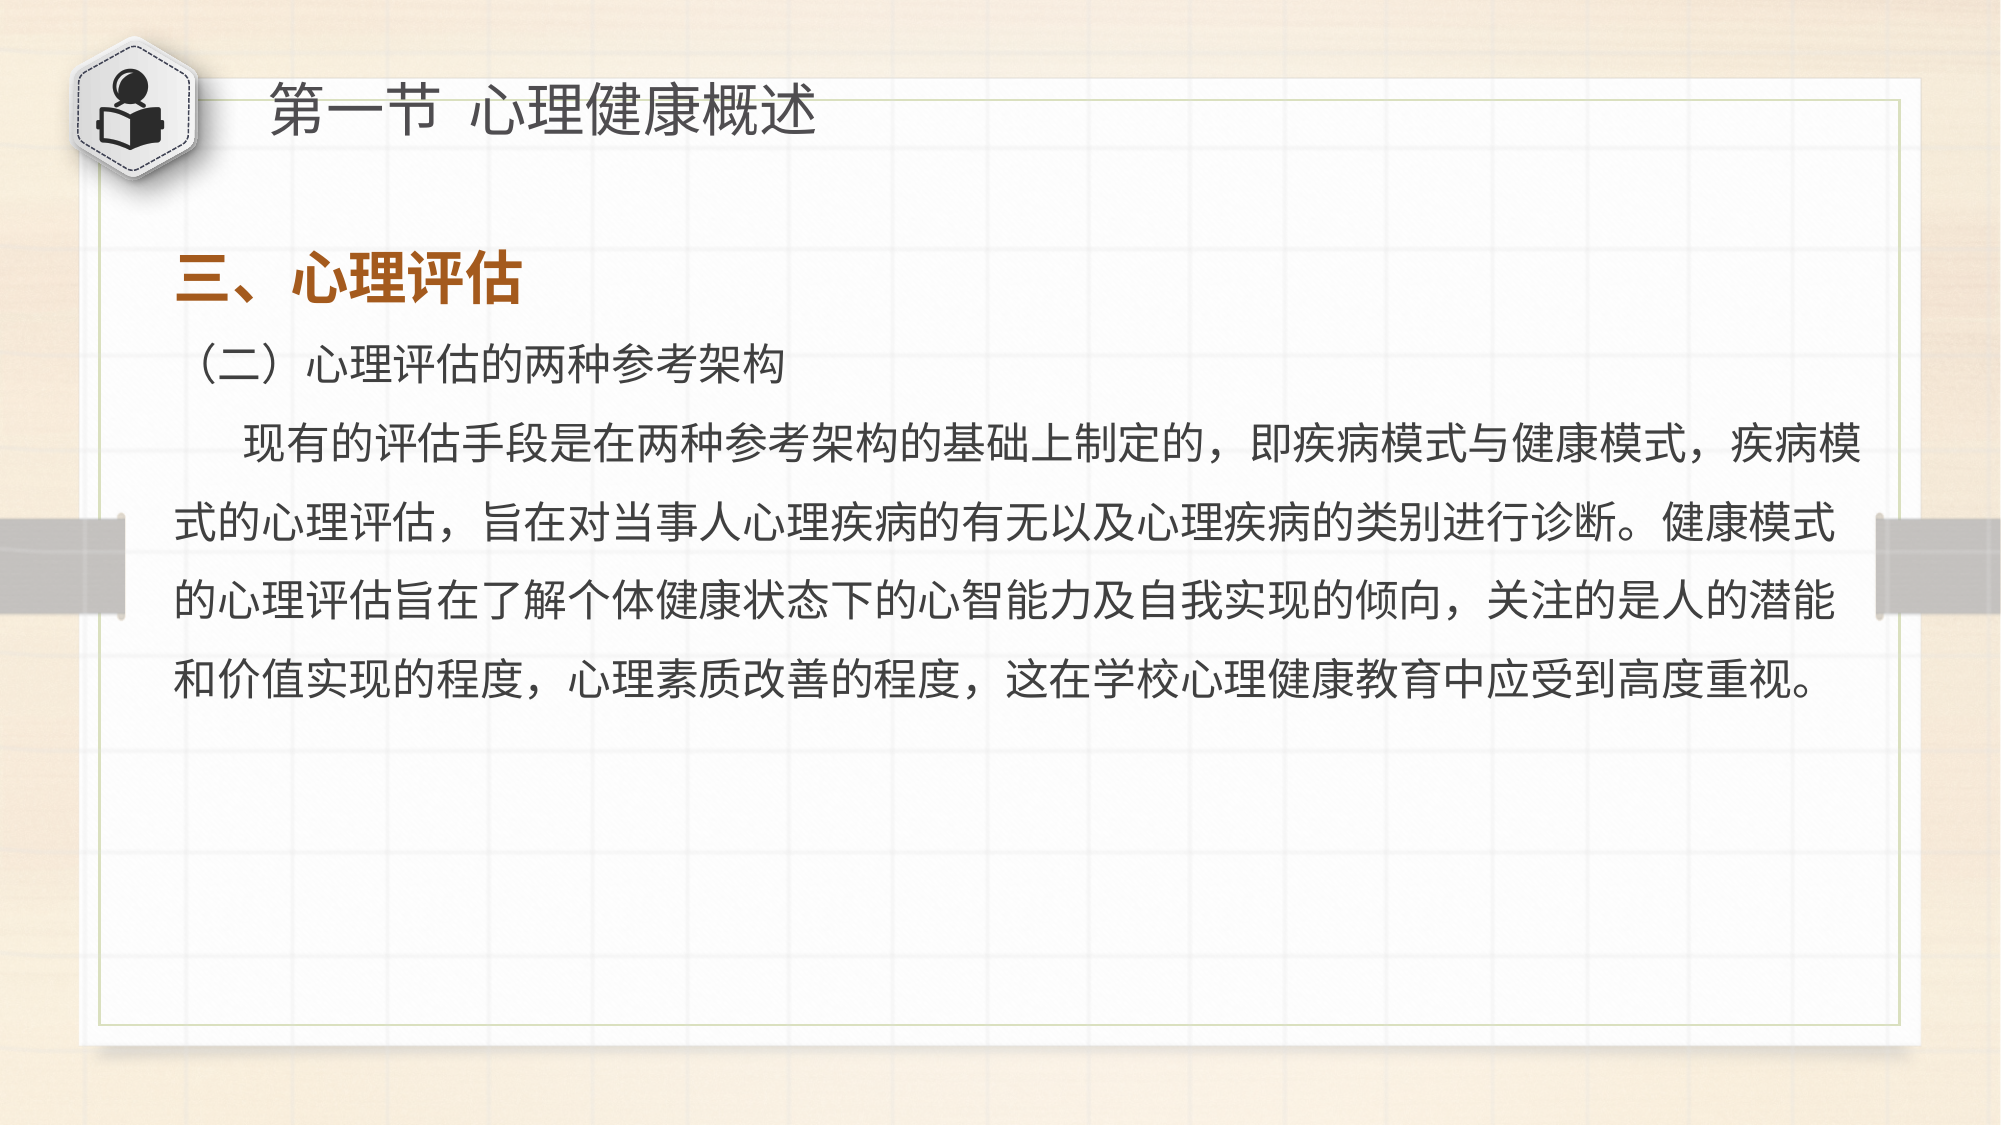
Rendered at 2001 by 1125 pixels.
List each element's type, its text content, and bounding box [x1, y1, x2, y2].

text_box 三、心理评估 （二）心理评估的两种参考架构 现有的评估手段是在两种参考架构的基础上制定的，即疾病模式与健康模式，疾病模式的心理评估，旨在对当事人心理疾病的有无以及心理疾病的类别进行诊断。健康模式的心理评估旨在了解个体健康状态下的心智能力及自我实现的倾向，关注的是人的潜能和价值实现的程度，心理素质改善的程度，这在学校心理健康教育中应受到高度重视。 [159, 198, 1879, 870]
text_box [61, 43, 206, 173]
picture [0, 0, 2001, 1125]
text_box 第一节 心理健康概述 [253, 65, 1660, 150]
